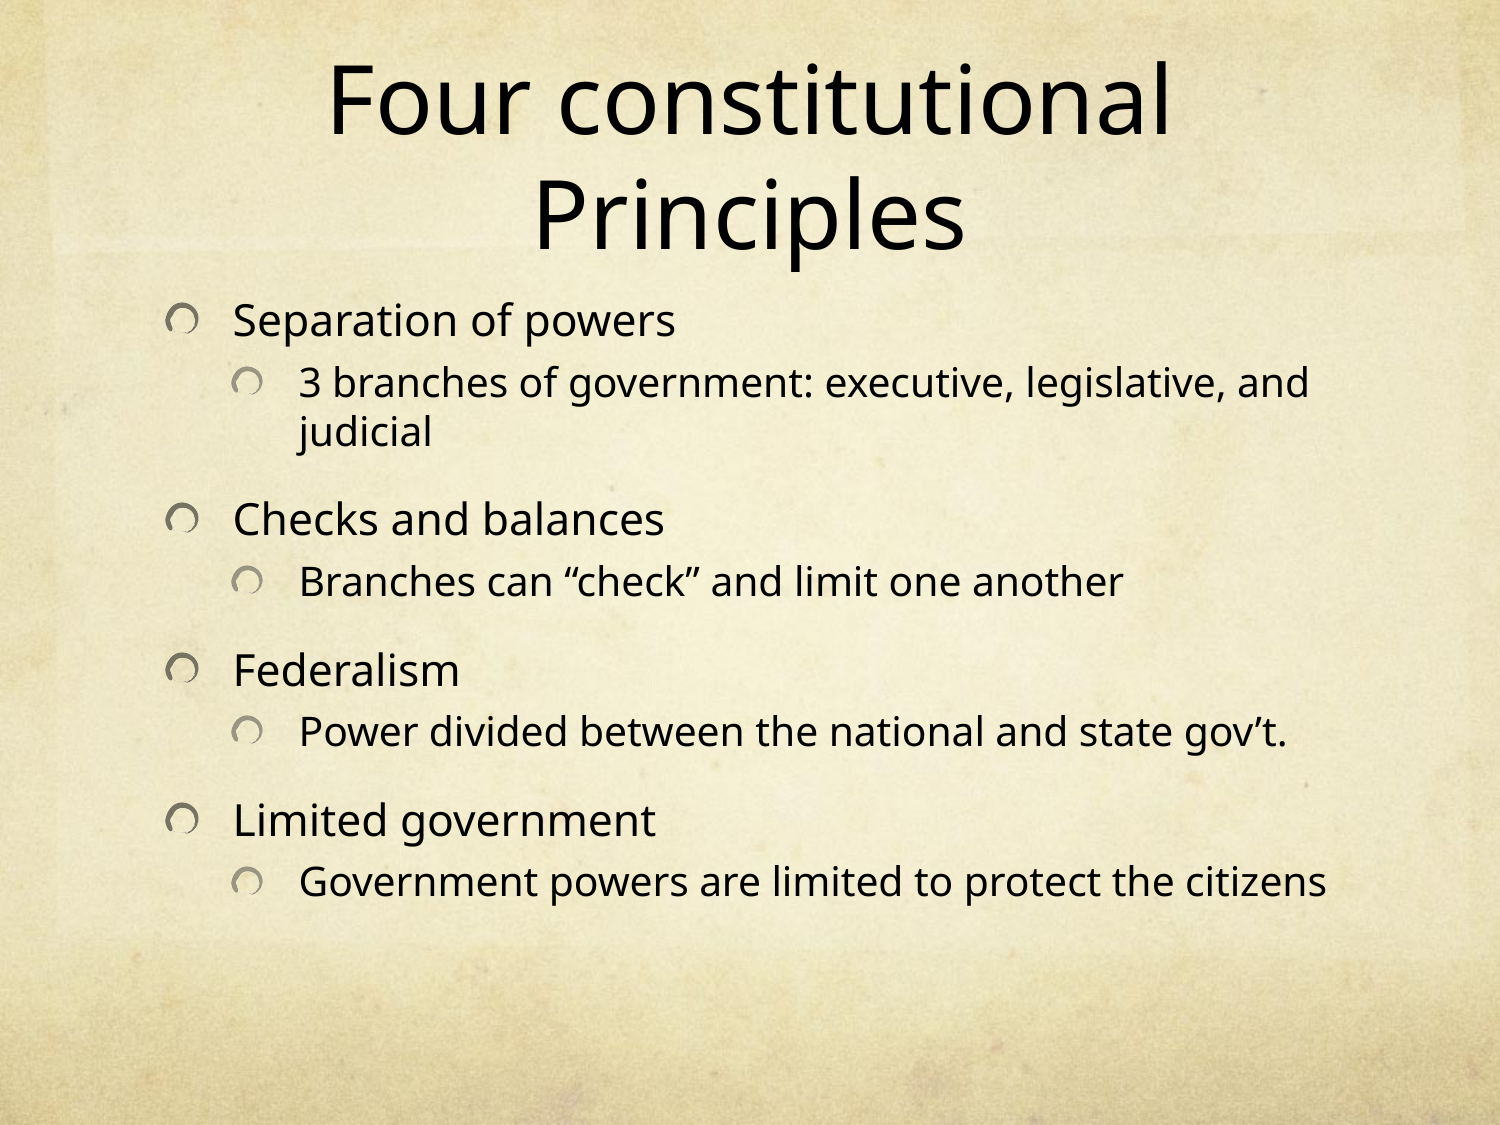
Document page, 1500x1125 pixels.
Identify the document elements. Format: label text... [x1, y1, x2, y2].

list Separation of powers 3 branches of government: executive, legislative, and judicial Checks and balances Branches can “check” and limit one another Federalism Power divided between the national and state gov’t. Limited government Government powers are limited to protect the citizens [150, 284, 1350, 950]
picture [0, 0, 1500, 1125]
title Four constitutional Principles [150, 82, 1350, 225]
